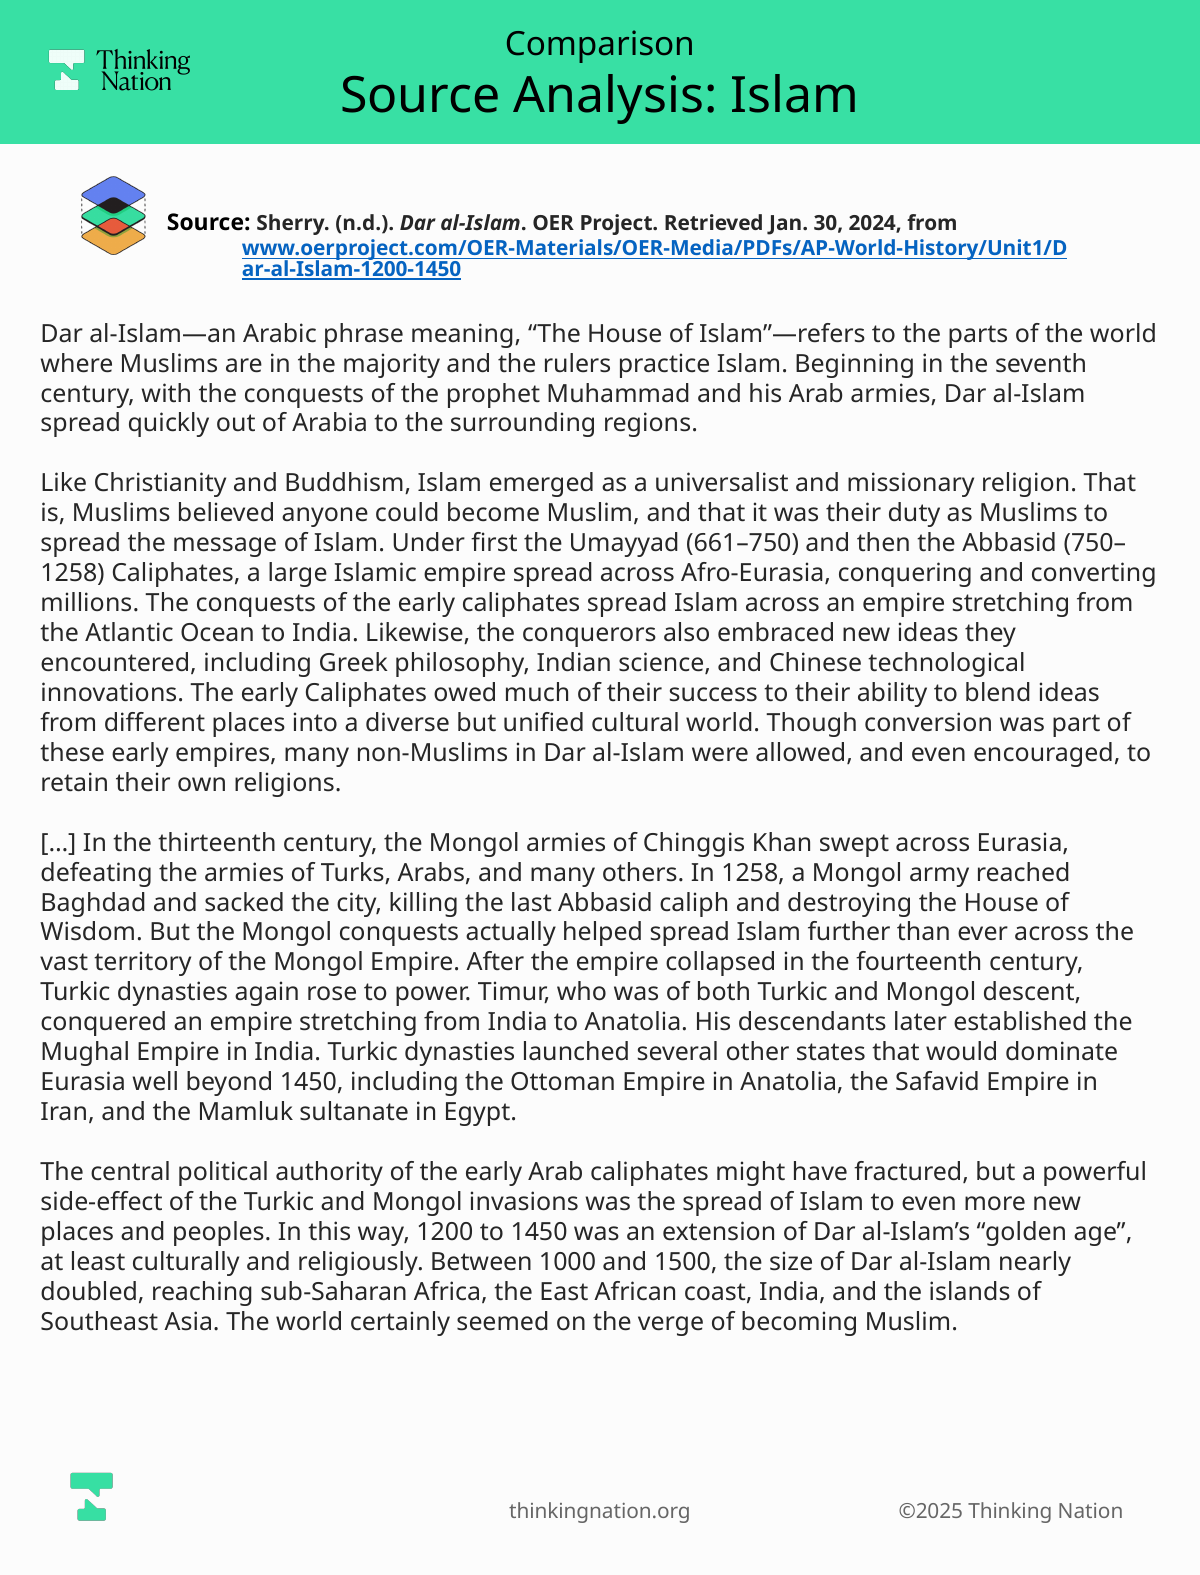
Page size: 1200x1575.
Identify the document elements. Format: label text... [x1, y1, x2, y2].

text_box Comparison Source Analysis: Islam [0, 0, 1200, 144]
text_box ©2025 Thinking Nation [854, 1483, 1139, 1532]
text_box Source: Sherry. (n.d.). Dar al-Islam. OER Project. Retrieved Jan. 30, 2024, from www.oerproject.com/OER-Materials/OER-Media/PDFs/AP-World-History/Unit1/Dar-al-Islam-1200-1450 [149, 182, 1090, 289]
picture [61, 163, 167, 269]
text_box thinkingnation.org [457, 1483, 742, 1532]
picture [33, 35, 195, 104]
picture [58, 1463, 125, 1530]
text_box Dar al-Islam—an Arabic phrase meaning, “The House of Islam”—refers to the parts of the world where Muslims are in the majority and the rulers practice Islam. Beginning in the seventh century, with the conquests of the prophet Muhammad and his Arab armies, Dar al-Islam spread quickly out of Arabia to the surrounding regions. Like Christianity and Buddhism, Islam emerged as a universalist and missionary religion. That is, Muslims believed anyone could become Muslim, and that it was their duty as Muslims to spread the message of Islam. Under first the Umayyad (661–750) and then the Abbasid (750–1258) Caliphates, a large Islamic empire spread across Afro-Eurasia, conquering and converting millions. The conquests of the early caliphates spread Islam across an empire stretching from the Atlantic Ocean to India. Likewise, the conquerors also embraced new ideas they encountered, including Greek philosophy, Indian science, and Chinese technological innovations. The early Caliphates owed much of their success to their ability to blend ideas from different places into a diverse but unified cultural world. Though conversion was part of these early empires, many non-Muslims in Dar al-Islam were allowed, and even encouraged, to retain their own religions. […] In the thirteenth century, the Mongol armies of Chinggis Khan swept across Eurasia, defeating the armies of Turks, Arabs, and many others. In 1258, a Mongol army reached Baghdad and sacked the city, killing the last Abbasid caliph and destroying the House of Wisdom. But the Mongol conquests actually helped spread Islam further than ever across the vast territory of the Mongol Empire. After the empire collapsed in the fourteenth century, Turkic dynasties again rose to power. Timur, who was of both Turkic and Mongol descent, conquered an empire stretching from India to Anatolia. His descendants later established the Mughal Empire in India. Turkic dynasties launched several other states that would dominate Eurasia well beyond 1450, including the Ottoman Empire in Anatolia, the Safavid Empire in Iran, and the Mamluk sultanate in Egypt. The central political authority of the early Arab caliphates might have fractured, but a powerful side-effect of the Turkic and Mongol invasions was the spread of Islam to even more new places and peoples. In this way, 1200 to 1450 was an extension of Dar al-Islam’s “golden age”, at least culturally and religiously. Between 1000 and 1500, the size of Dar al-Islam nearly doubled, reaching sub-Saharan Africa, the East African coast, India, and the islands of Southeast Asia. The world certainly seemed on the verge of becoming Muslim. [25, 302, 1175, 1351]
